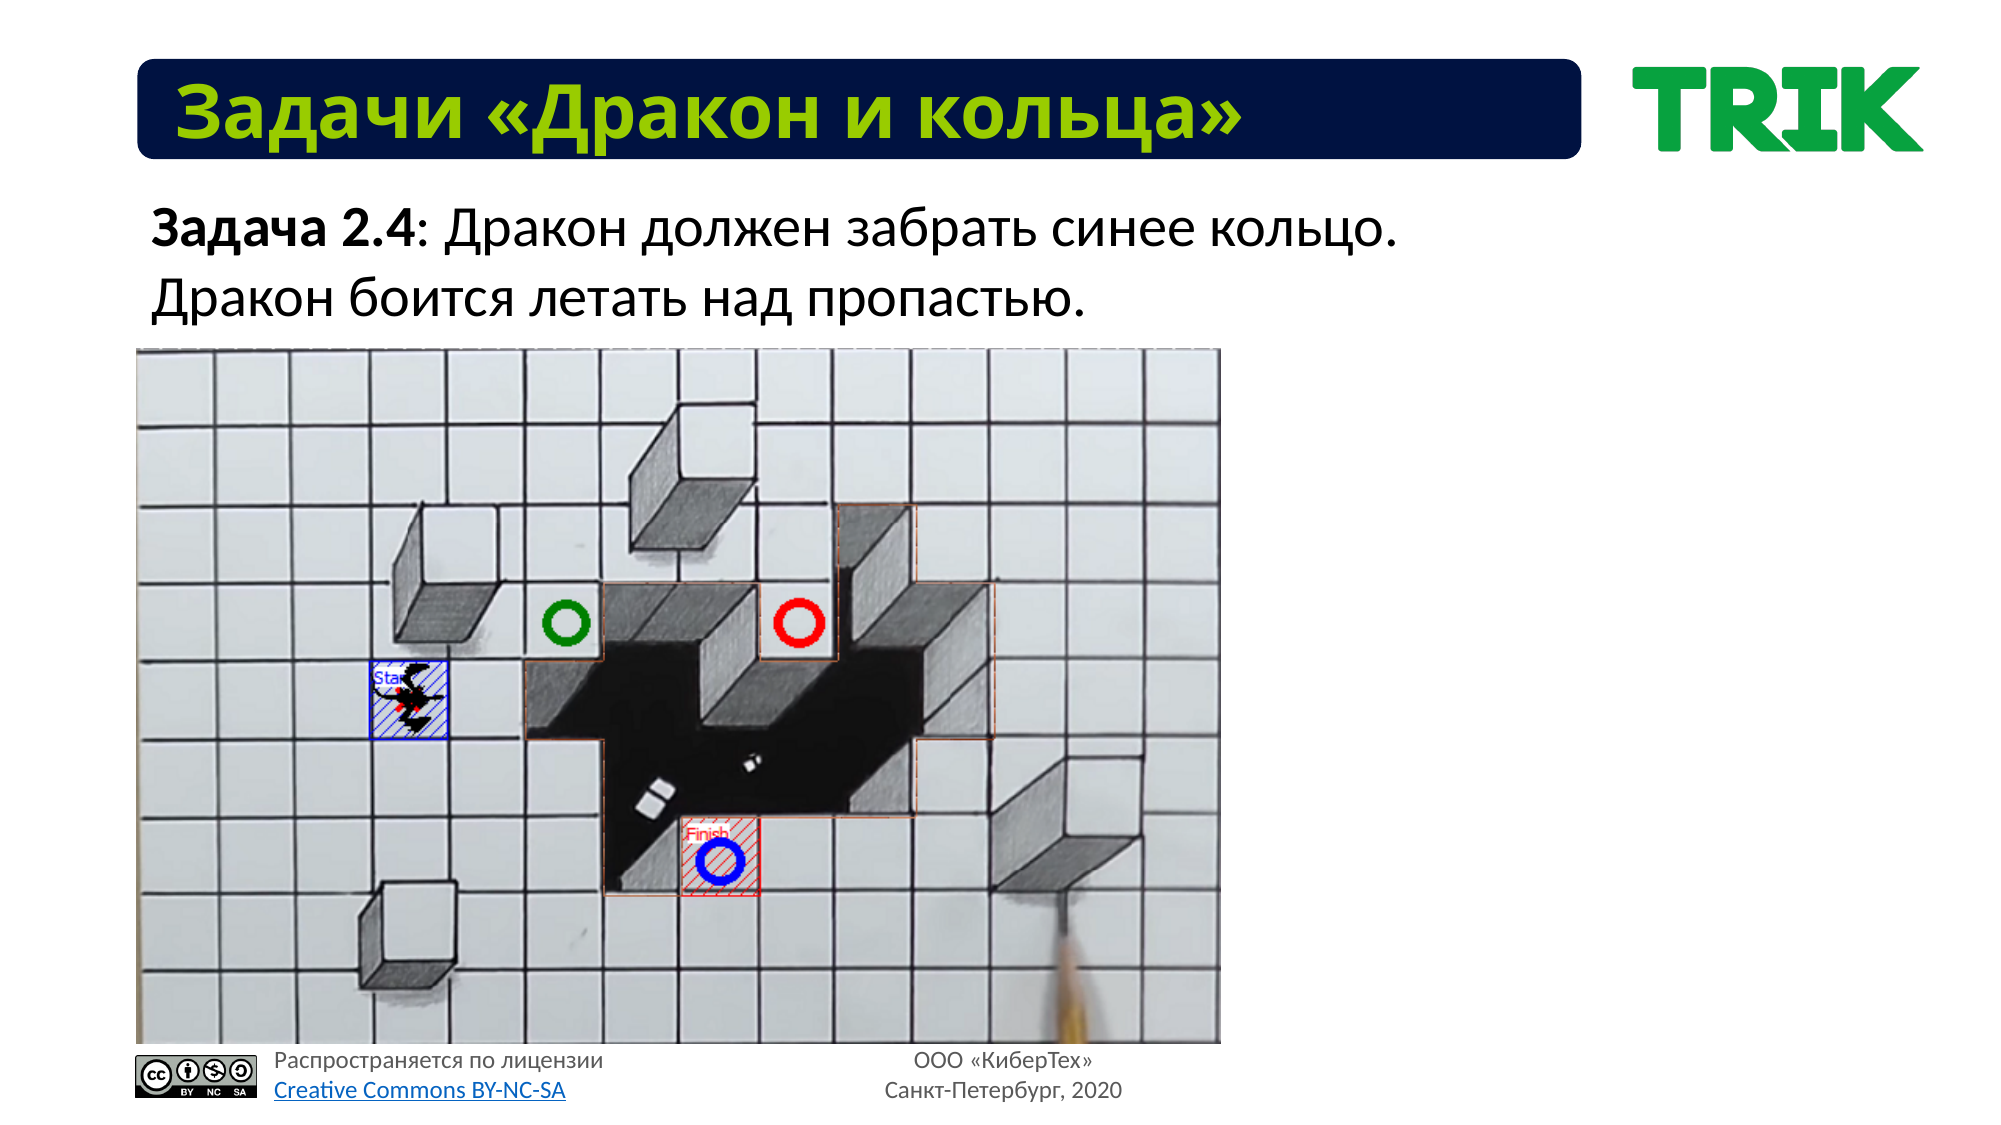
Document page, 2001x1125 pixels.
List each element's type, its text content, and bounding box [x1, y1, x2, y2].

picture [135, 348, 1221, 1045]
text_box Задачи «Дракон и кольца» [174, 63, 1528, 154]
picture [1631, 64, 1924, 154]
picture [135, 1055, 257, 1098]
text_box Задача 2.4: Дракон должен забрать синее кольцо. Дракон боится летать над пропастью. [136, 180, 1565, 336]
